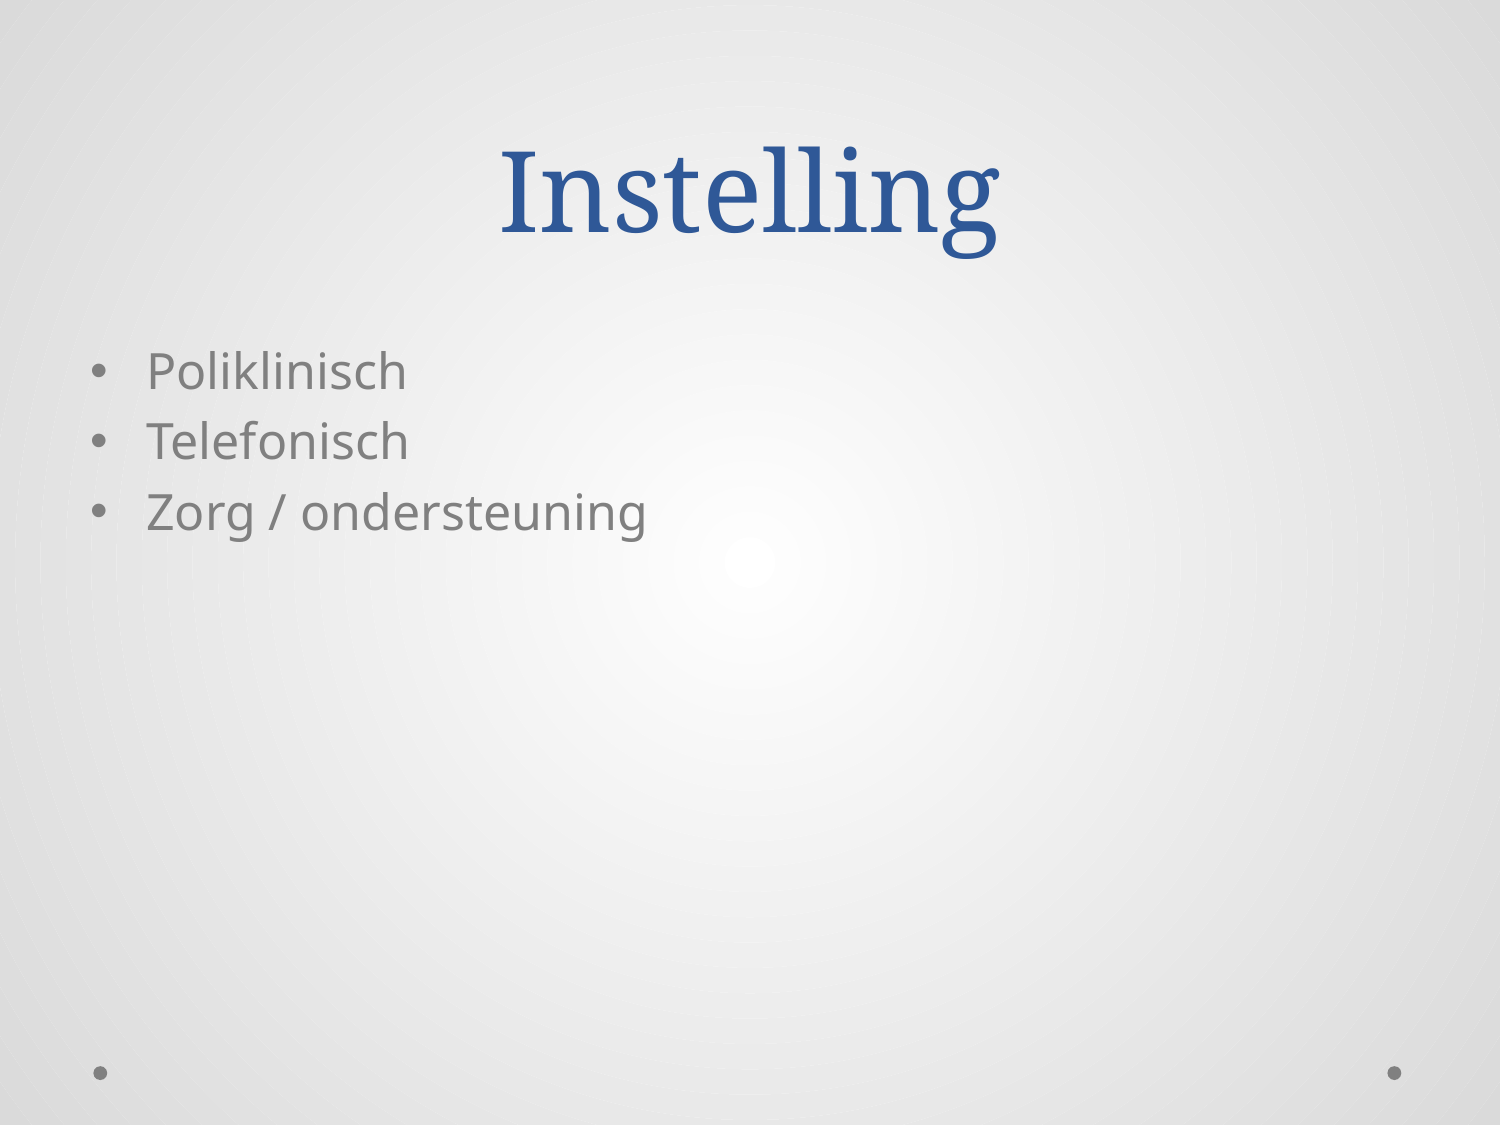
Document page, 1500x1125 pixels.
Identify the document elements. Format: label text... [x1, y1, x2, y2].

title Instelling [75, 0, 1425, 262]
list Poliklinisch Telefonisch Zorg / ondersteuning [75, 262, 1425, 1005]
